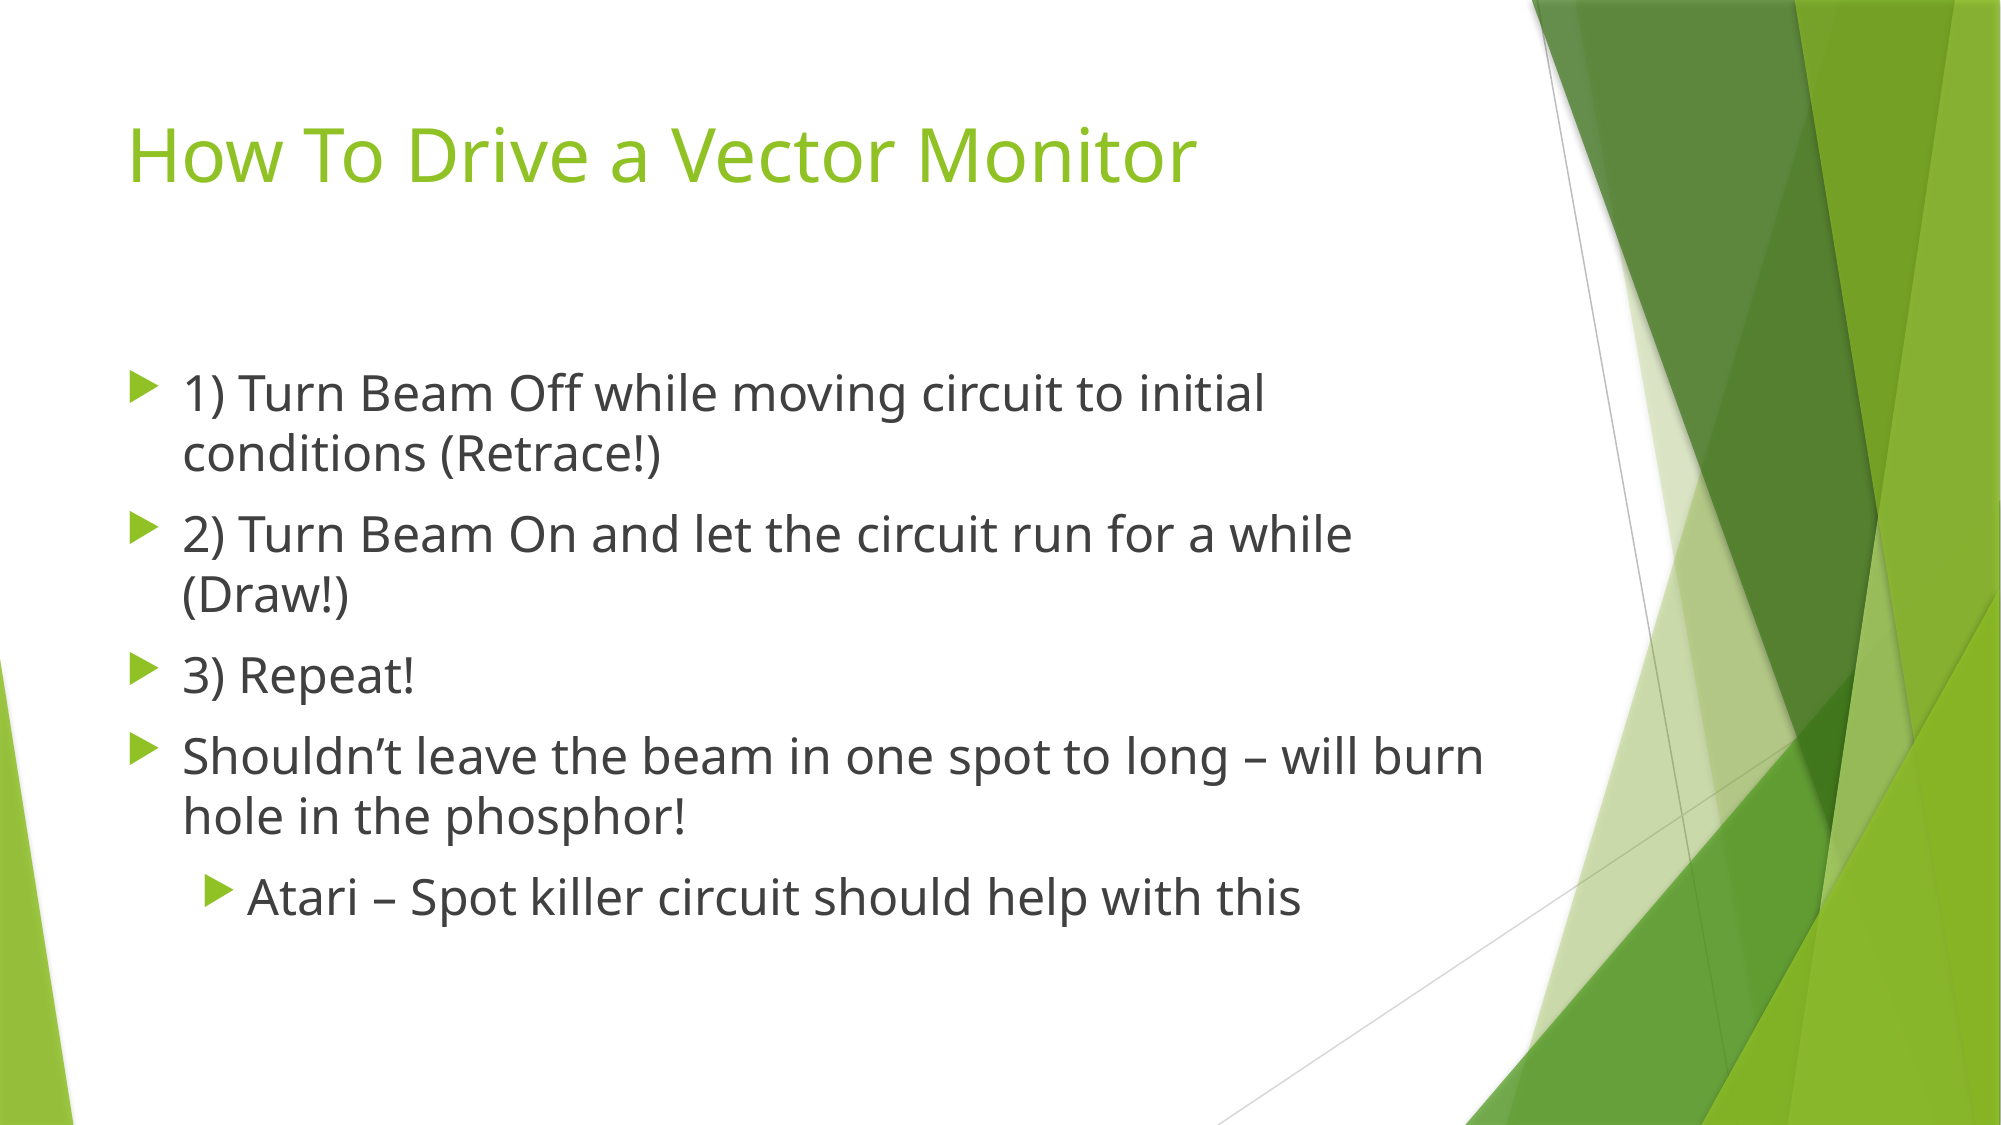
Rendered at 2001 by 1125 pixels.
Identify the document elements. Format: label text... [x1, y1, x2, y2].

list 1) Turn Beam Off while moving circuit to initial conditions (Retrace!) 2) Turn Beam On and let the circuit run for a while (Draw!) 3) Repeat! Shouldn’t leave the beam in one spot to long – will burn hole in the phosphor! Atari – Spot killer circuit should help with this [111, 354, 1522, 992]
title How To Drive a Vector Monitor [111, 99, 1522, 317]
